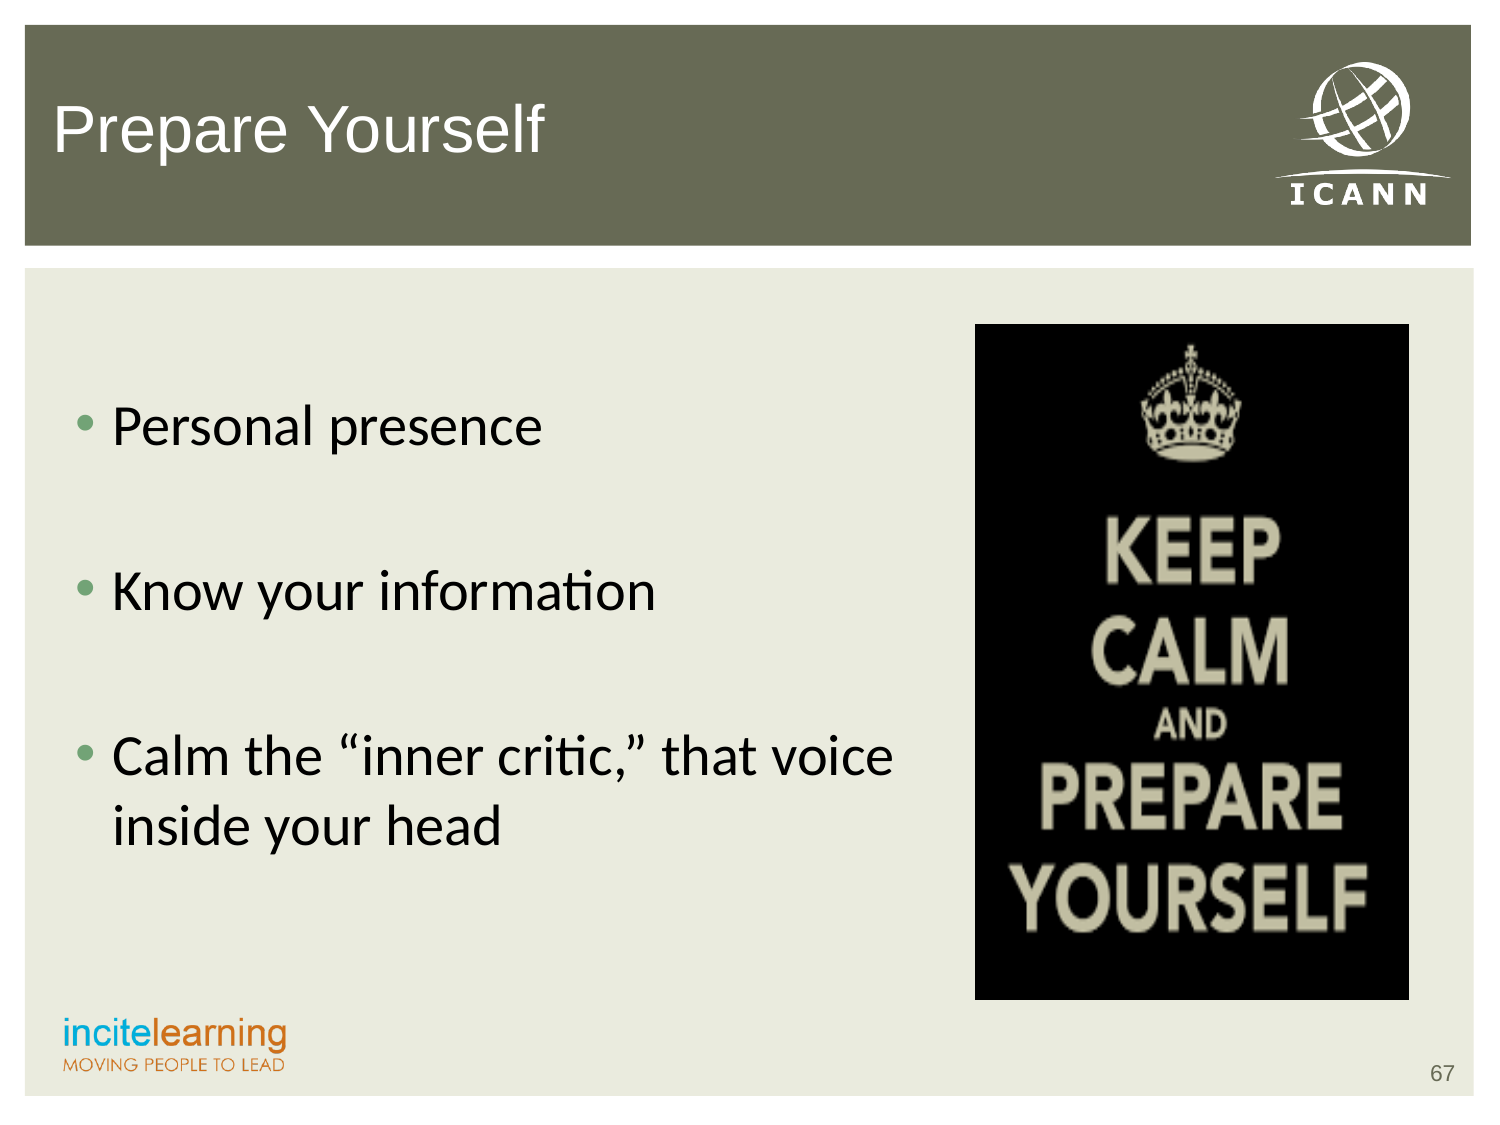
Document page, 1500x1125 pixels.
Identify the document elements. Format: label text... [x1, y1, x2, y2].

picture [1273, 196, 1453, 205]
list Personal presence Know your information Calm the “inner critic,” that voice inside your head [75, 387, 968, 1006]
slide_number 67 [1373, 1048, 1472, 1097]
picture [974, 324, 1409, 1001]
title Prepare Yourself [37, 62, 1461, 196]
picture [62, 1012, 288, 1076]
